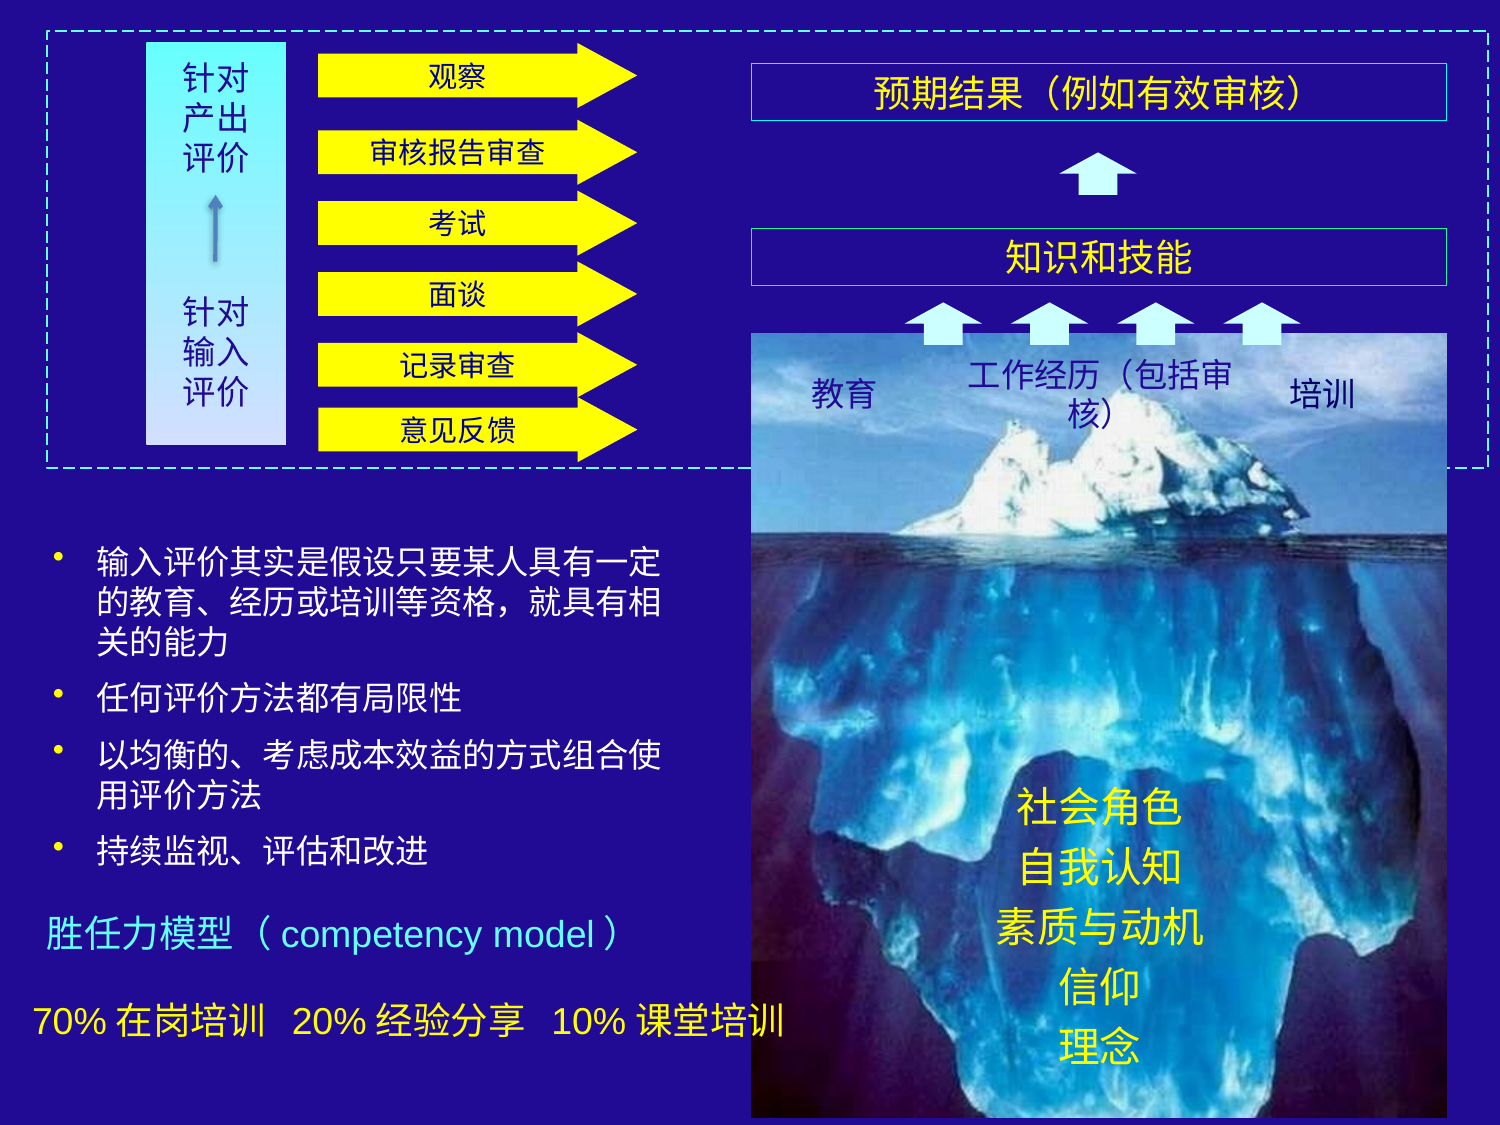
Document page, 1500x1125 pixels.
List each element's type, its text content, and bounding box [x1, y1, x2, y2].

text_box [146, 399, 286, 445]
text_box [1010, 302, 1089, 332]
text_box [904, 302, 982, 332]
text_box 输入评价其实是假设只要某人具有一定的教育、经历或培训等资格，就具有相关的能力 任何评价方法都有局限性 以均衡的、考虑成本效益的方式组合使用评价方法 持续监视、评估和改进 [41, 529, 691, 883]
text_box [1223, 302, 1301, 332]
text_box 考试 [318, 190, 638, 256]
text_box 针对 输入 评价 [117, 304, 316, 399]
text_box [1059, 152, 1137, 195]
text_box 意见反馈 [318, 397, 638, 463]
text_box 预期结果（例如有效审核） [751, 63, 1447, 121]
text_box [146, 164, 286, 304]
text_box 针对 产出 评价 [127, 70, 305, 164]
text_box [1117, 302, 1195, 332]
picture [750, 333, 1448, 1118]
text_box 观察 [318, 42, 638, 109]
text_box 审核报告审查 [318, 119, 638, 185]
text_box [146, 42, 286, 70]
text_box 70%在岗培训 20%经验分享 10%课堂培训 [32, 974, 745, 1043]
text_box 面谈 [318, 261, 638, 327]
text_box 记录审查 [318, 332, 638, 397]
text_box 知识和技能 [751, 228, 1447, 286]
text_box 胜任力模型（competency model） [46, 902, 745, 962]
text_box [46, 30, 1489, 468]
